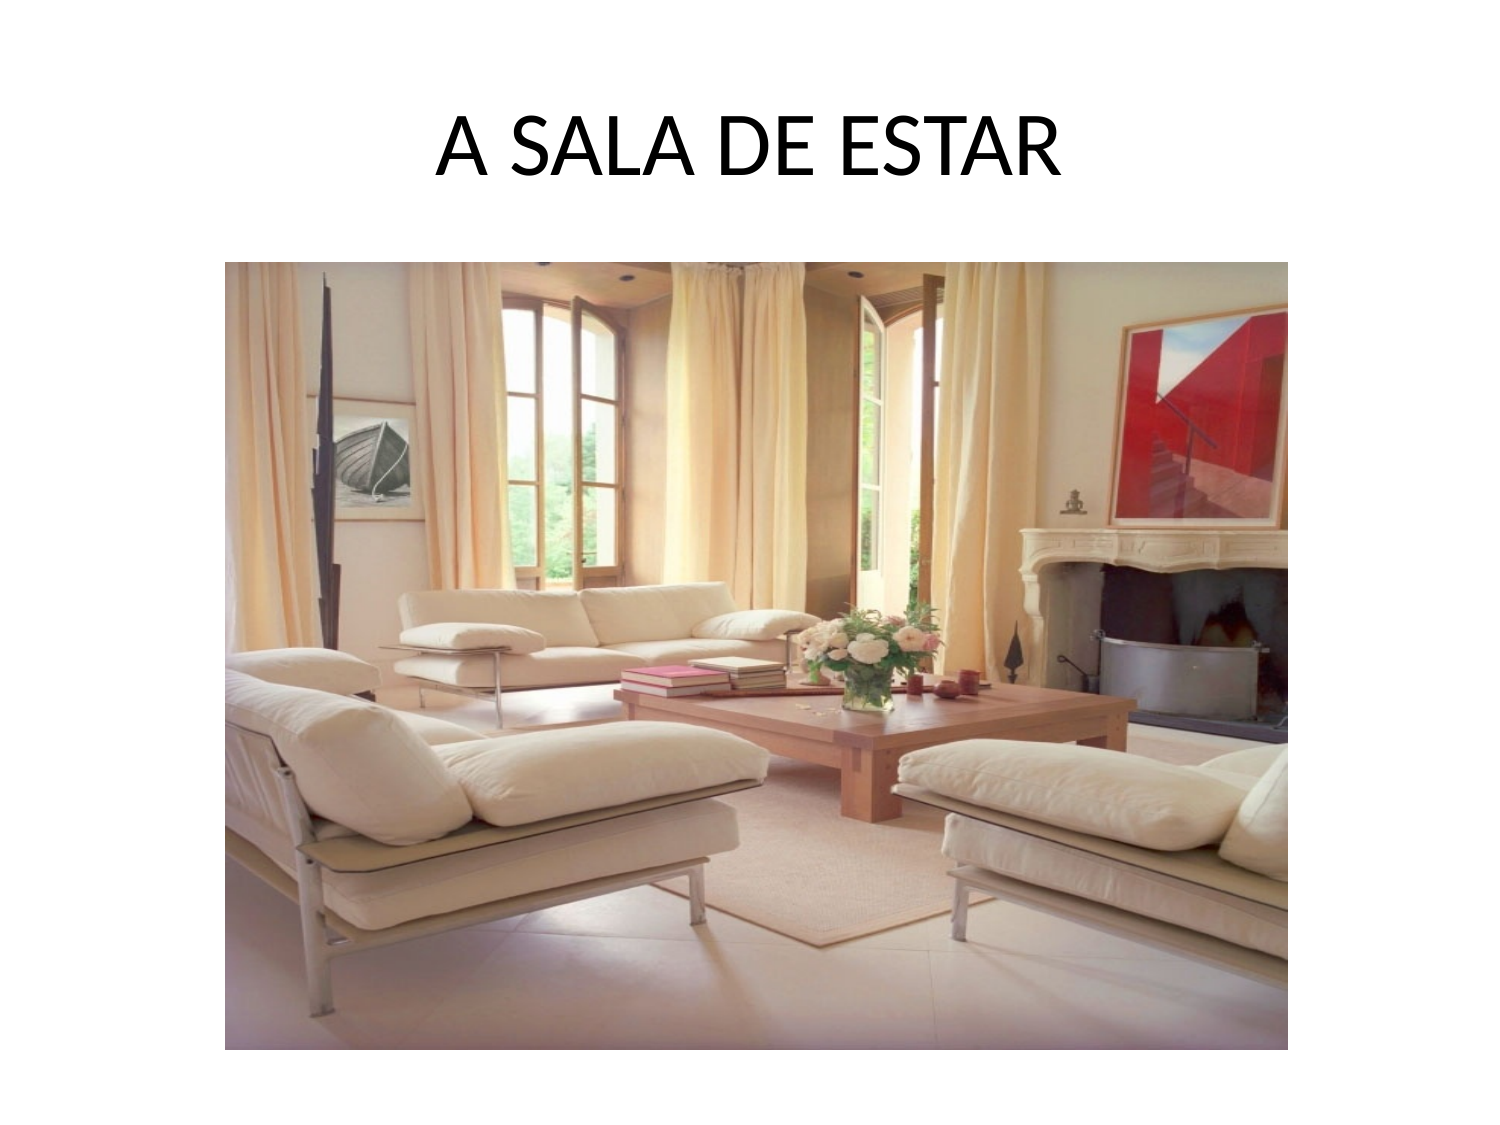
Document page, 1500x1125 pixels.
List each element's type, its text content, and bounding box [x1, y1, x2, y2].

title A SALA DE ESTAR [75, 45, 1425, 233]
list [224, 262, 1288, 1051]
